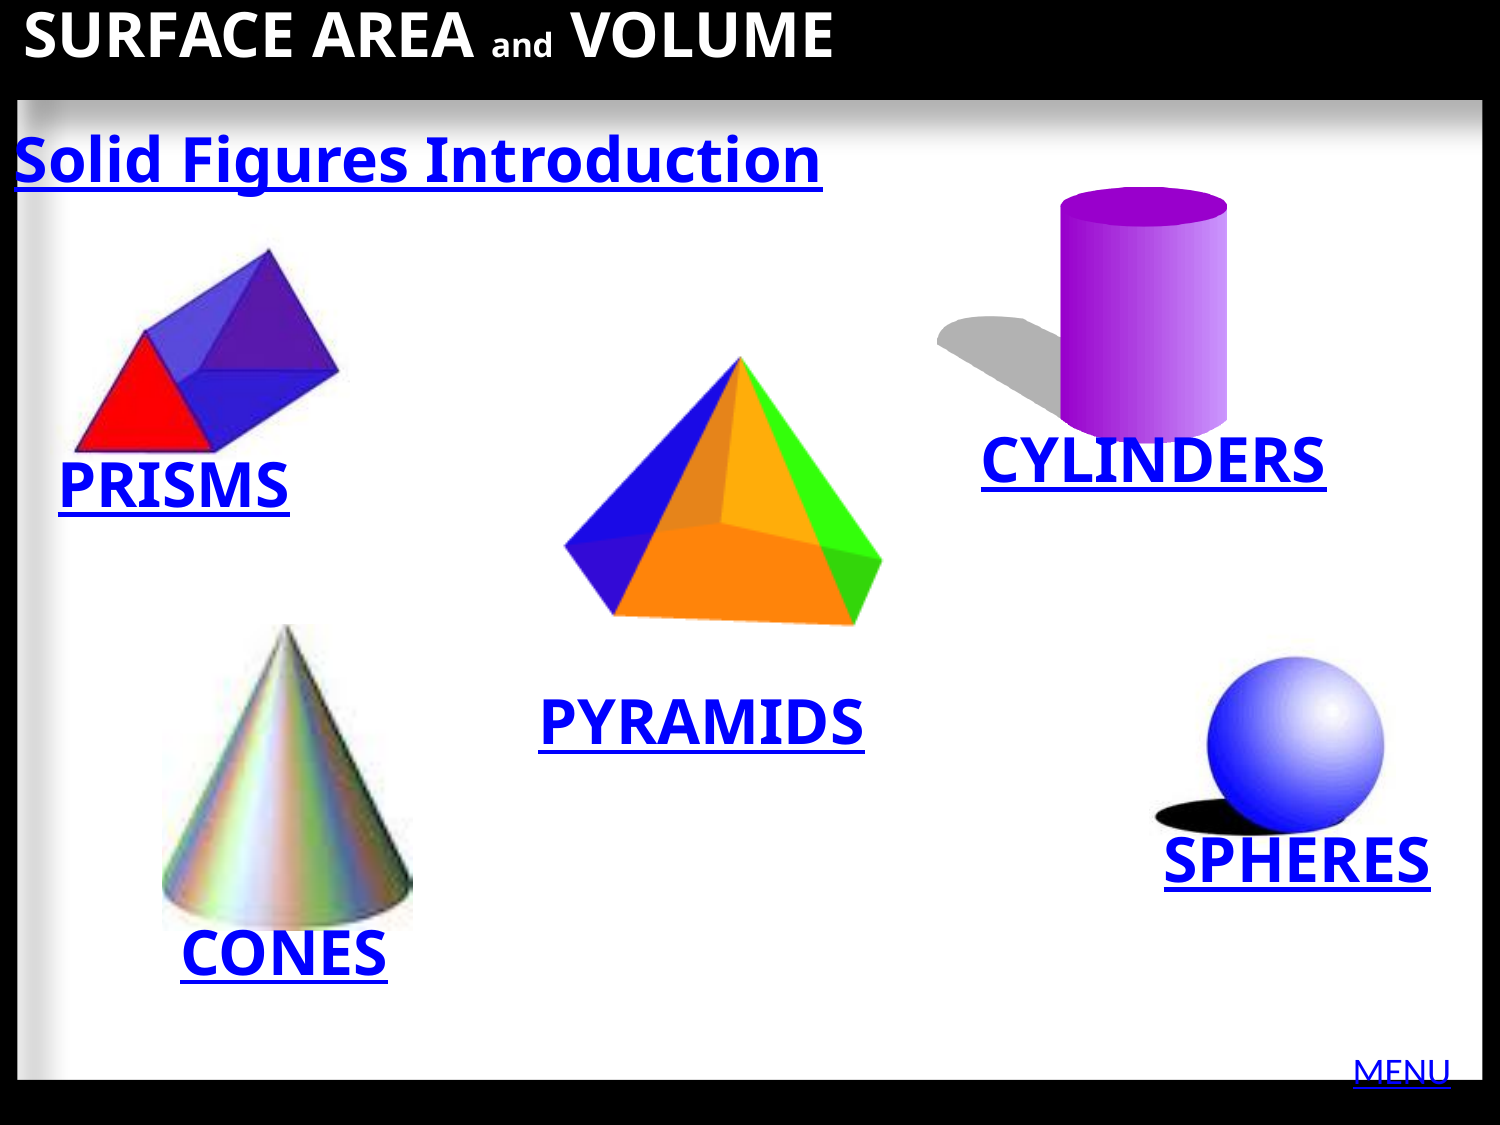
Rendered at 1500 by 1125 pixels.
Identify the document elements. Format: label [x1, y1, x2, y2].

text_box [0, 0, 1500, 1125]
picture [562, 351, 888, 634]
